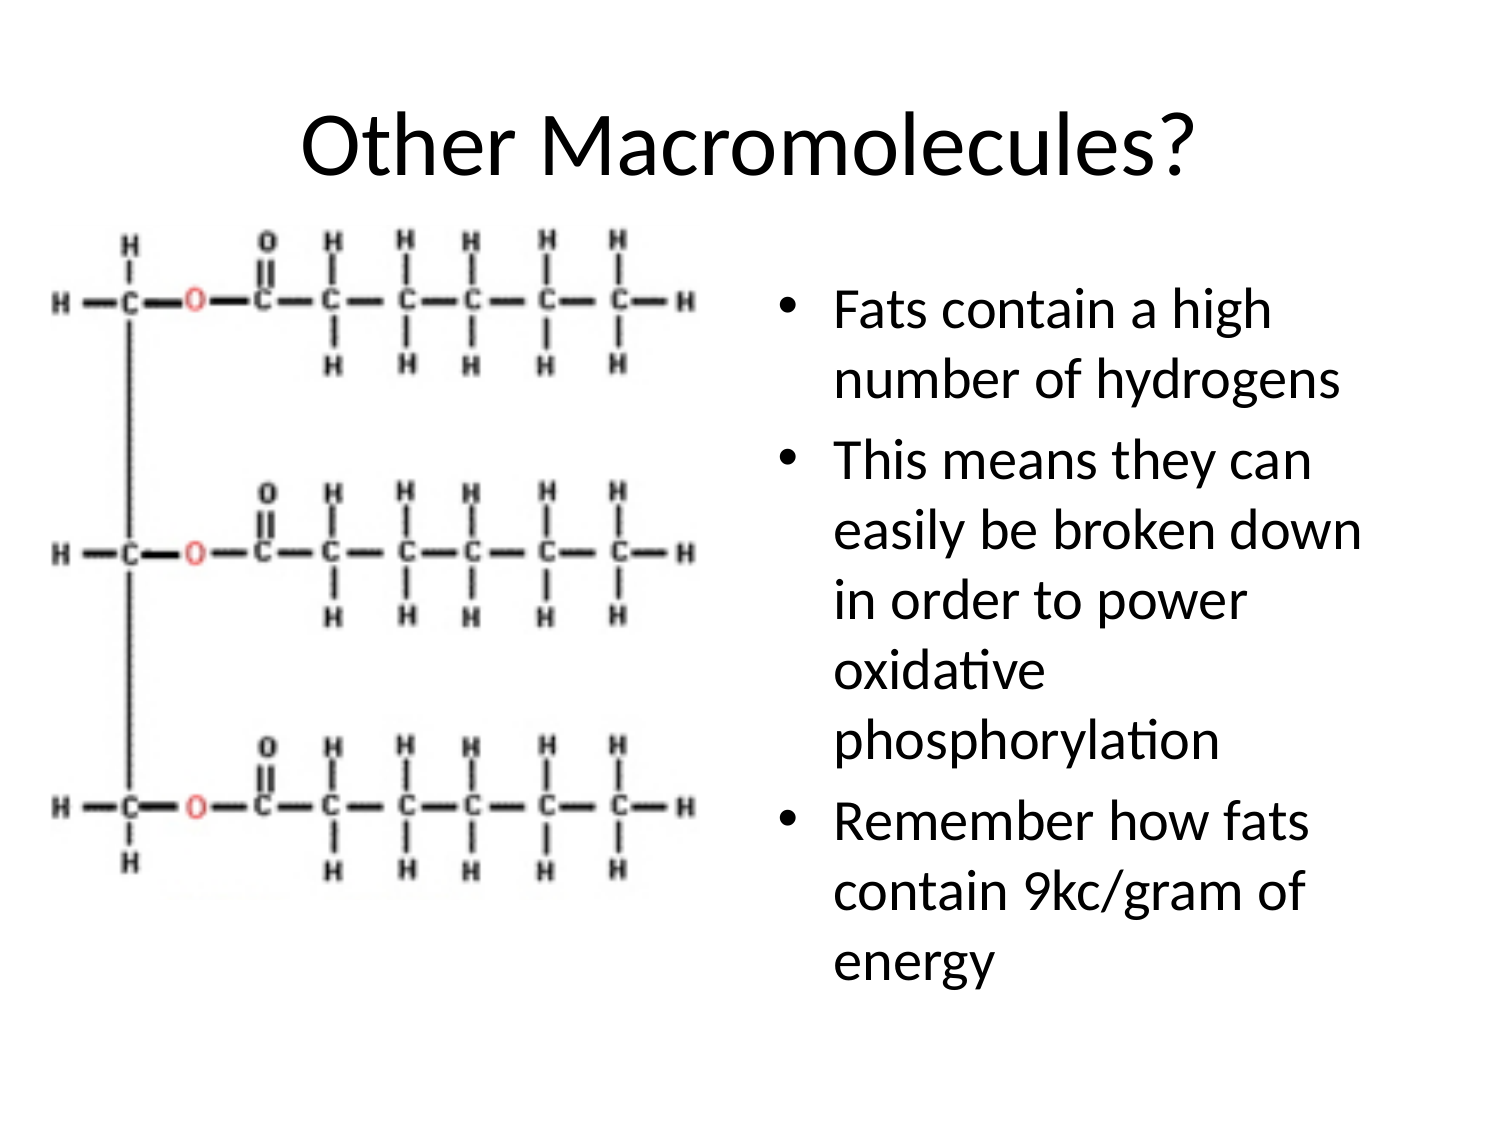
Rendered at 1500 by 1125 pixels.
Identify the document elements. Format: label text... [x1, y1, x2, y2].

title Other Macromolecules? [75, 45, 1425, 233]
picture [49, 224, 701, 901]
list Fats contain a high number of hydrogens This means they can easily be broken down in order to power oxidative phosphorylation Remember how fats contain 9kc/gram of energy [762, 262, 1425, 1005]
